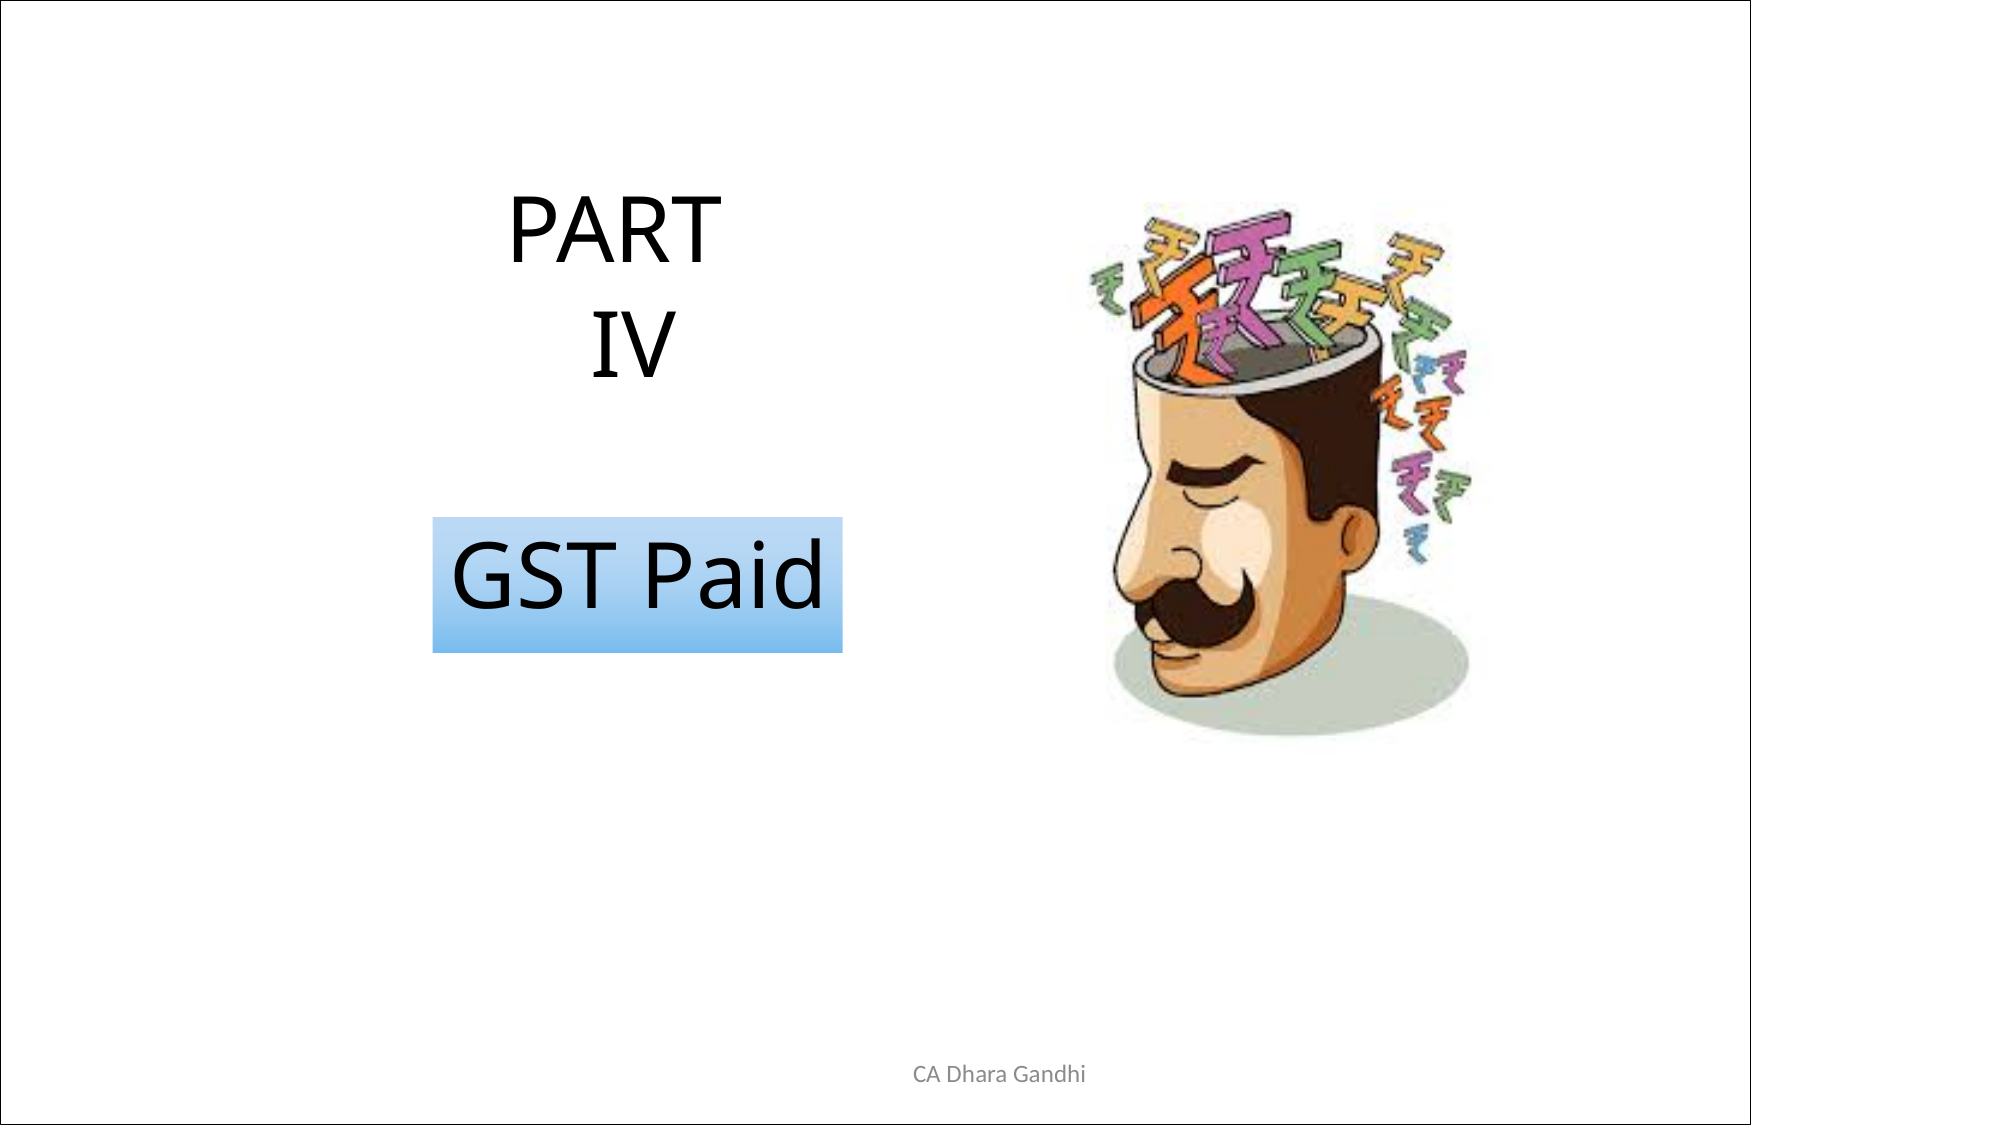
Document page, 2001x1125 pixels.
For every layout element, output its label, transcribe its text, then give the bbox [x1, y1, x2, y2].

text_box [0, 0, 1750, 1125]
footer CA Dhara Gandhi [662, 1042, 1338, 1103]
picture [1030, 202, 1623, 755]
